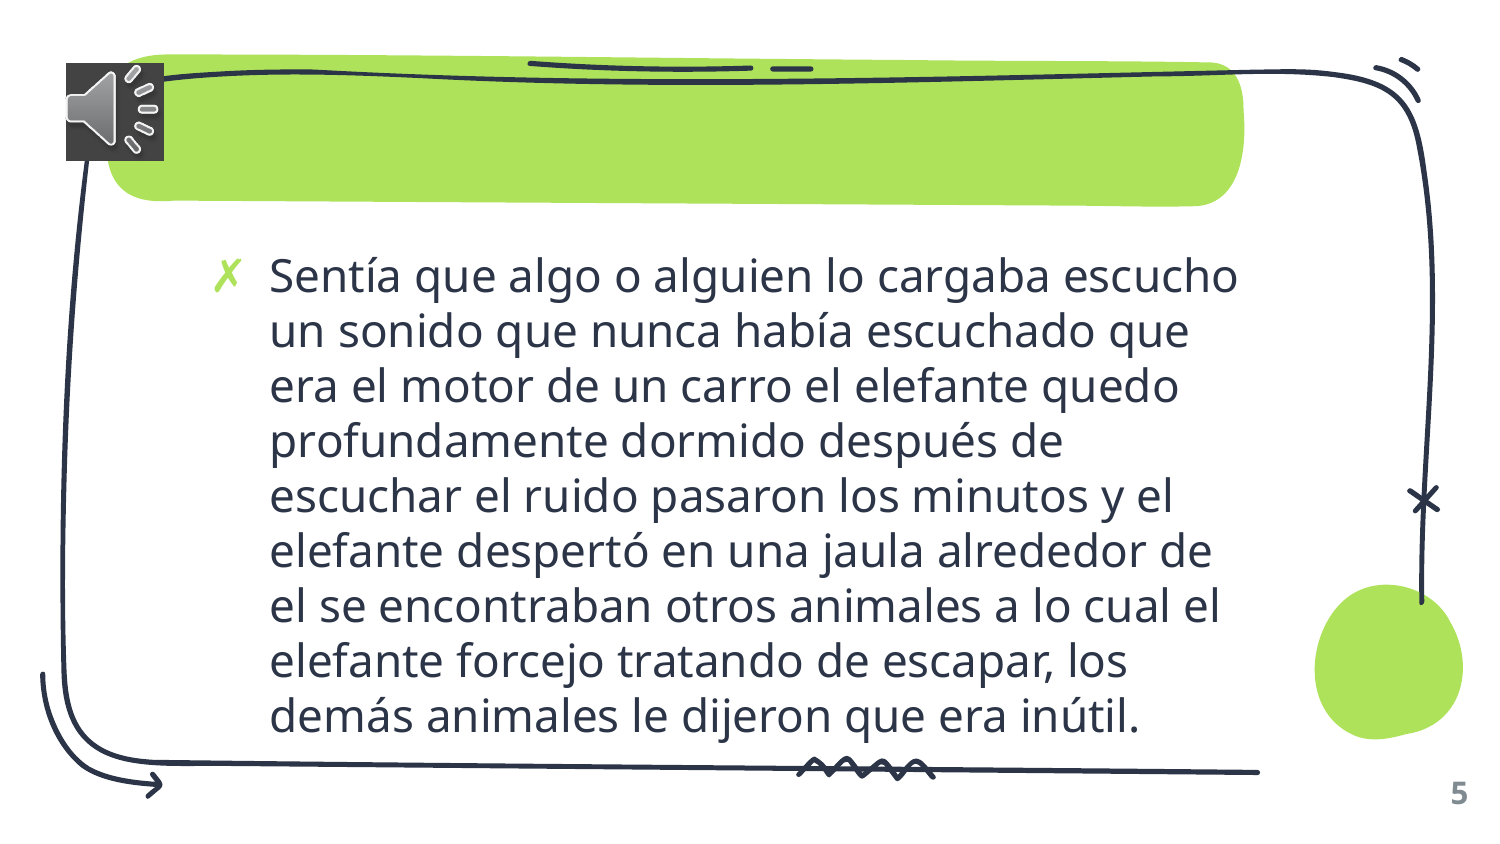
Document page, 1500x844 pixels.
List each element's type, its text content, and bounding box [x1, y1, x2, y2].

slide_number 5 [1378, 769, 1469, 820]
list Sentía que algo o alguien lo cargaba escucho un sonido que nunca había escuchado que era el motor de un carro el elefante quedo profundamente dormido después de escuchar el ruido pasaron los minutos y el elefante despertó en una jaula alrededor de el se encontraban otros animales a lo cual el elefante forcejo tratando de escapar, los demás animales le dijeron que era inútil. [194, 247, 1250, 713]
picture [64, 61, 165, 163]
